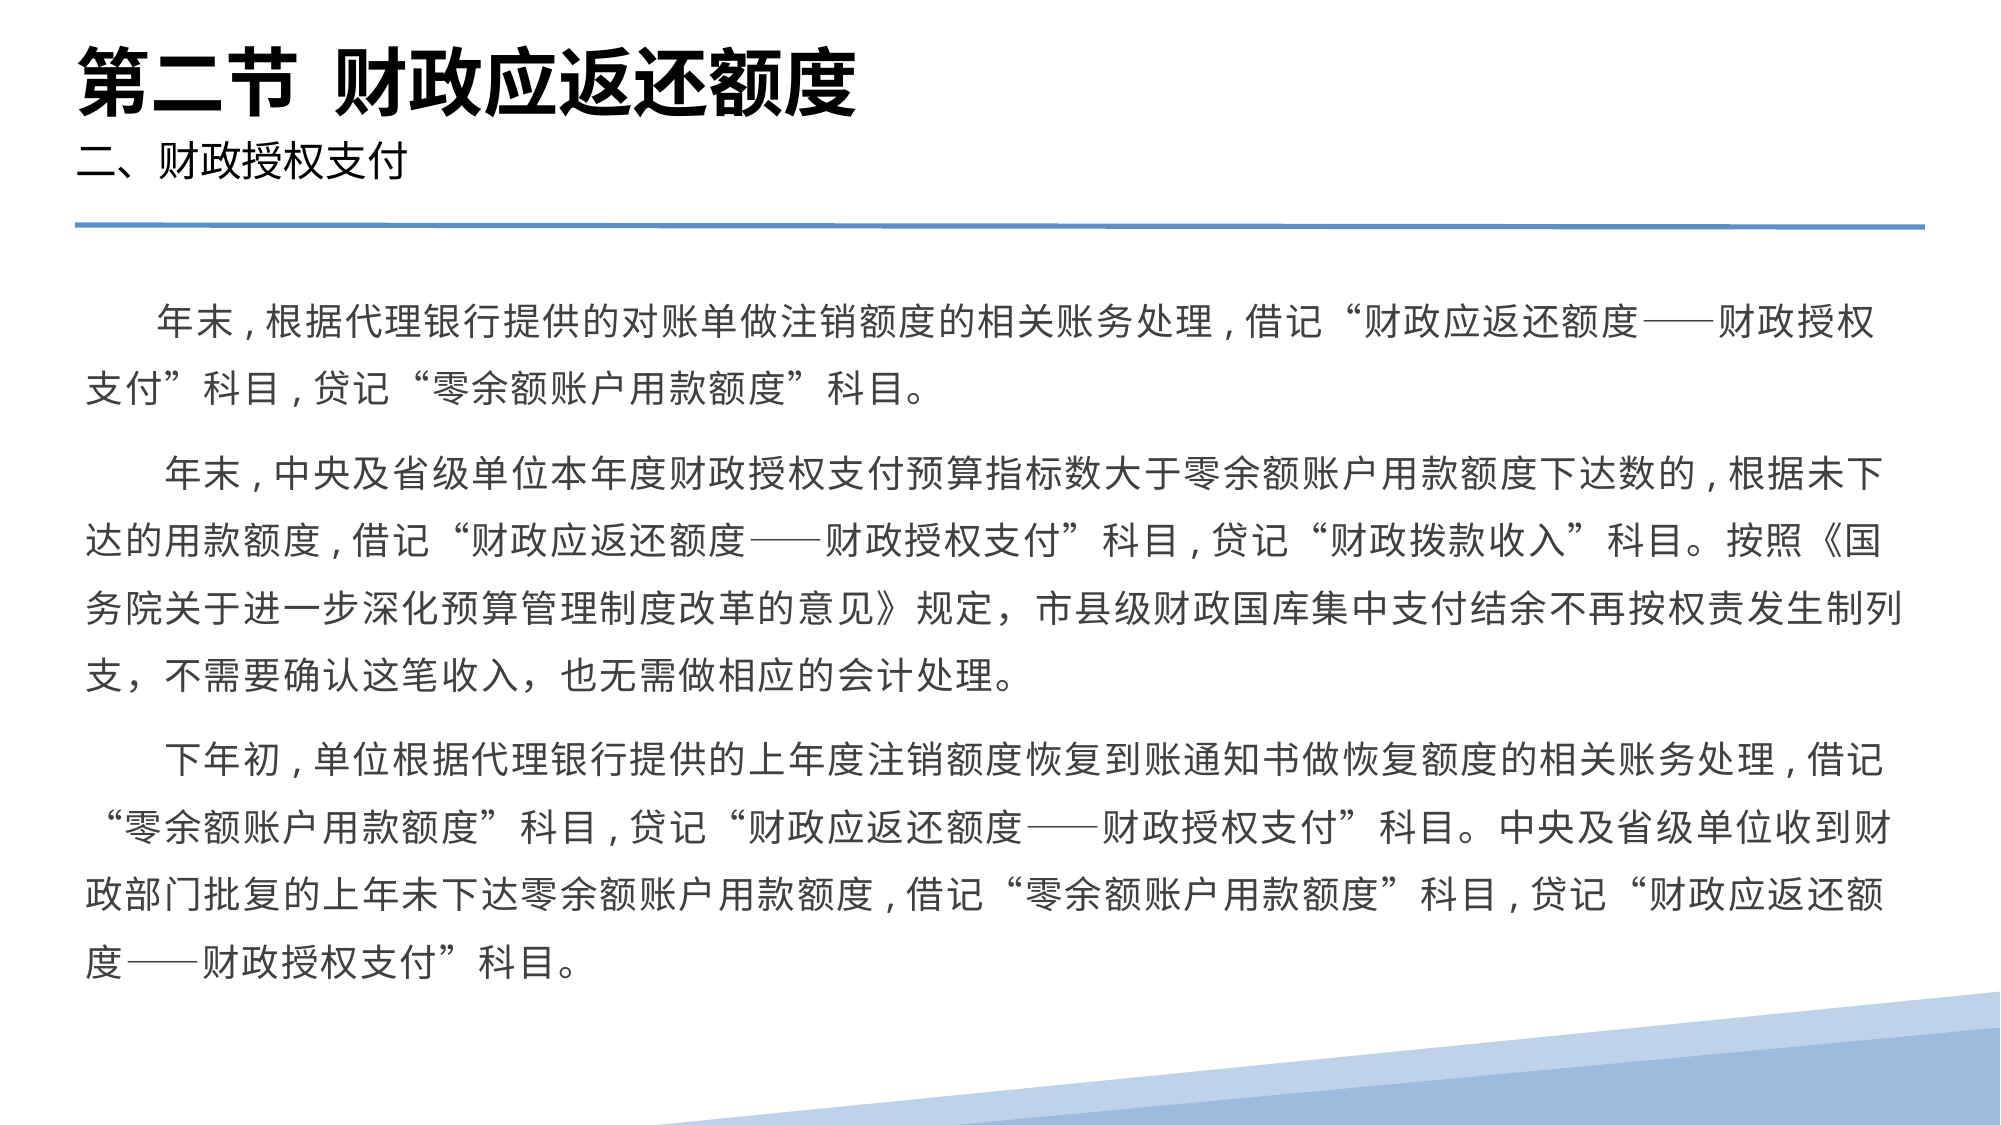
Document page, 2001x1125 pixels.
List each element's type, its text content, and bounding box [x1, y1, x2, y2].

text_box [74, 224, 1925, 228]
text_box 二、财政授权支付 [75, 124, 1925, 200]
text_box 年末,根据代理银行提供的对账单做注销额度的相关账务处理,借记“财政应返还额度——财政授权支付”科目,贷记“零余额账户用款额度”科目。 年末,中央及省级单位本年度财政授权支付预算指标数大于零余额账户用款额度下达数的,根据未下达的用款额度,借记“财政应返还额度——财政授权支付”科目,贷记“财政拨款收入”科目。按照《国务院关于进一步深化预算管理制度改革的意见》规定，市县级财政国库集中支付结余不再按权责发生制列支，不需要确认这笔收入，也无需做相应的会计处理。 下年初,单位根据代理银行提供的上年度注销额度恢复到账通知书做恢复额度的相关账务处理,借记“零余额账户用款额度”科目,贷记“财政应返还额度——财政授权支付”科目。中央及省级单位收到财政部门批复的上年未下达零余额账户用款额度,借记“零余额账户用款额度”科目,贷记“财政应返还额度——财政授权支付”科目。 [75, 237, 1925, 1022]
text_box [656, 991, 2000, 1125]
text_box 第二节 财政应返还额度 [75, 24, 1925, 124]
